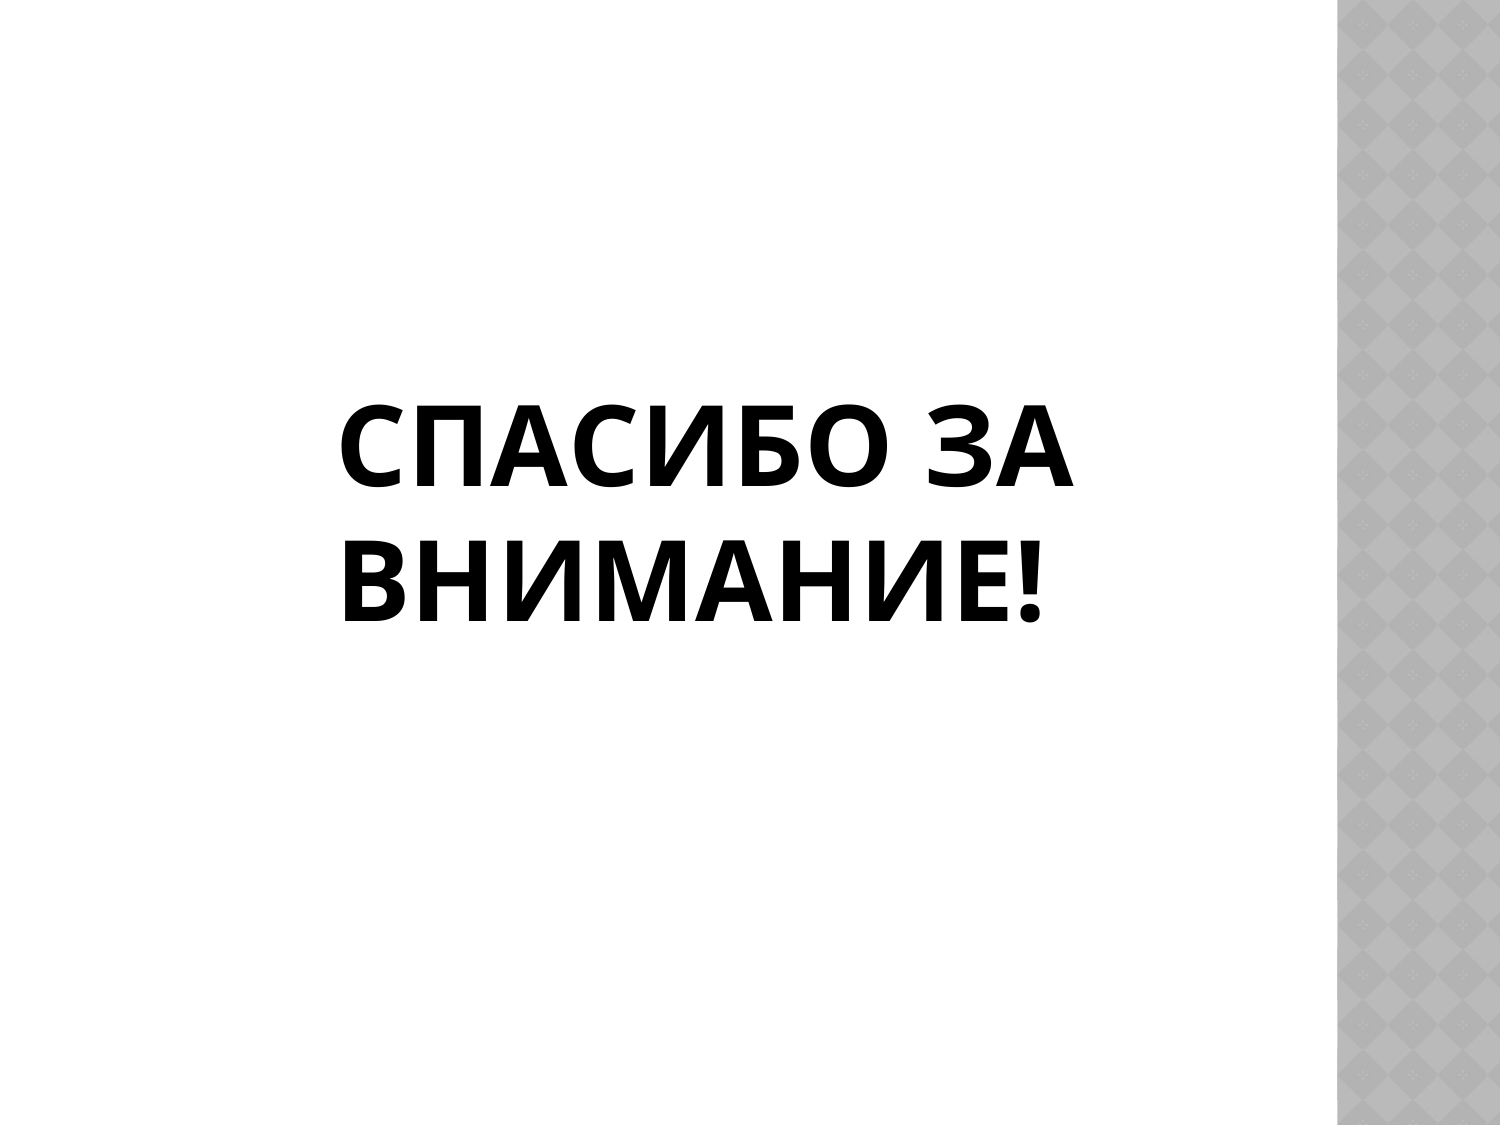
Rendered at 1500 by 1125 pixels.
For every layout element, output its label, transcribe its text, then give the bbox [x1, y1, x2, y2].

title Спасибо за внимание! [328, 375, 1137, 645]
